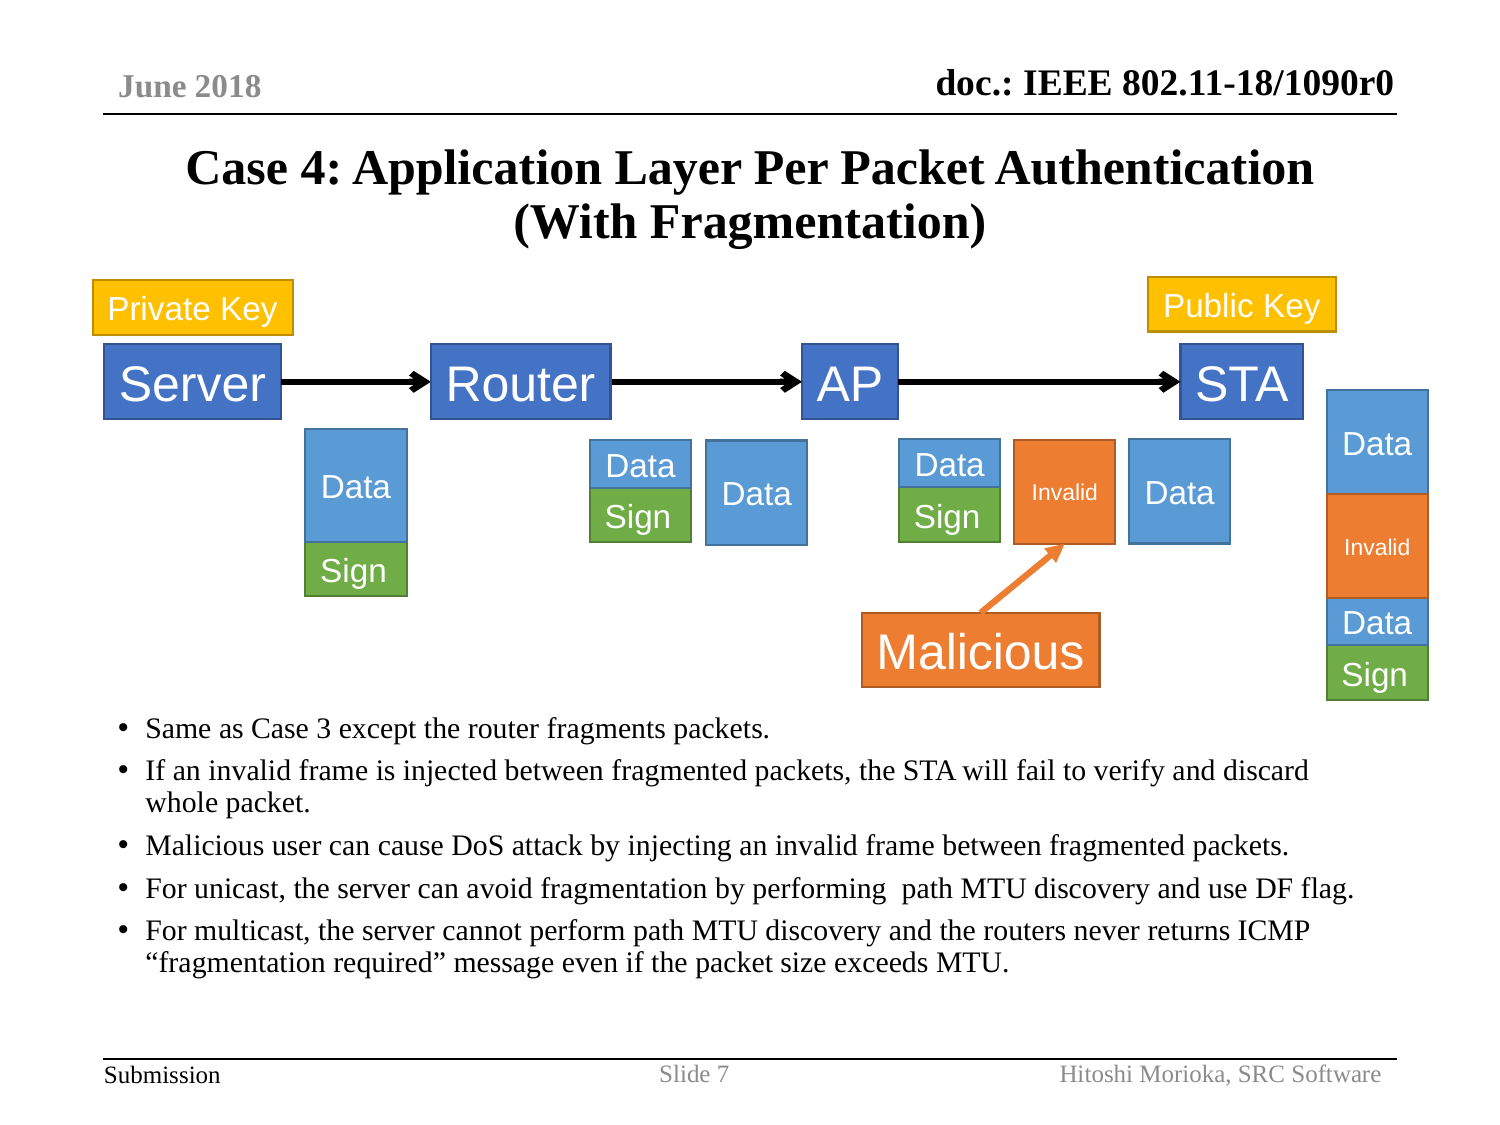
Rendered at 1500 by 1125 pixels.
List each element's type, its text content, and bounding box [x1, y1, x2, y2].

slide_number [103, 53, 441, 114]
text_box Data [589, 439, 692, 489]
text_box AP [801, 343, 899, 420]
text_box Data [1326, 389, 1429, 493]
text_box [305, 428, 407, 598]
text_box Private Key [92, 279, 294, 336]
text_box Public Key [1147, 276, 1337, 333]
slide_number Slide 7 [525, 1042, 864, 1103]
text_box Data [1326, 599, 1429, 646]
text_box Sign [1326, 646, 1429, 701]
list Same as Case 3 except the router fragments packets. If an invalid frame is injected between fragmented packets, the STA will fail to verify and discard whole packet. Malicious user can cause DoS attack by injecting an invalid frame between fragmented packets. For unicast, the server can avoid fragmentation by performing path MTU discovery and use DF flag. For multicast, the server cannot perform path MTU discovery and the routers never returns ICMP “fragmentation required” message even if the packet size exceeds MTU. [103, 705, 1397, 1014]
text_box Router [430, 343, 612, 420]
text_box Data [1128, 438, 1231, 545]
text_box STA [1179, 343, 1304, 420]
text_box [980, 543, 1065, 613]
text_box Malicious [861, 612, 1101, 688]
text_box Invalid [1326, 493, 1429, 599]
text_box Data [898, 438, 1001, 488]
text_box Sign [898, 488, 1001, 543]
text_box Server [103, 343, 282, 420]
title Case 4: Application Layer Per Packet Authentication (With Fragmentation) [103, 113, 1397, 278]
footer Hitoshi Morioka, SRC Software [890, 1042, 1397, 1103]
text_box Invalid [1013, 439, 1116, 545]
text_box Data [705, 439, 808, 546]
text_box Sign [589, 489, 692, 543]
